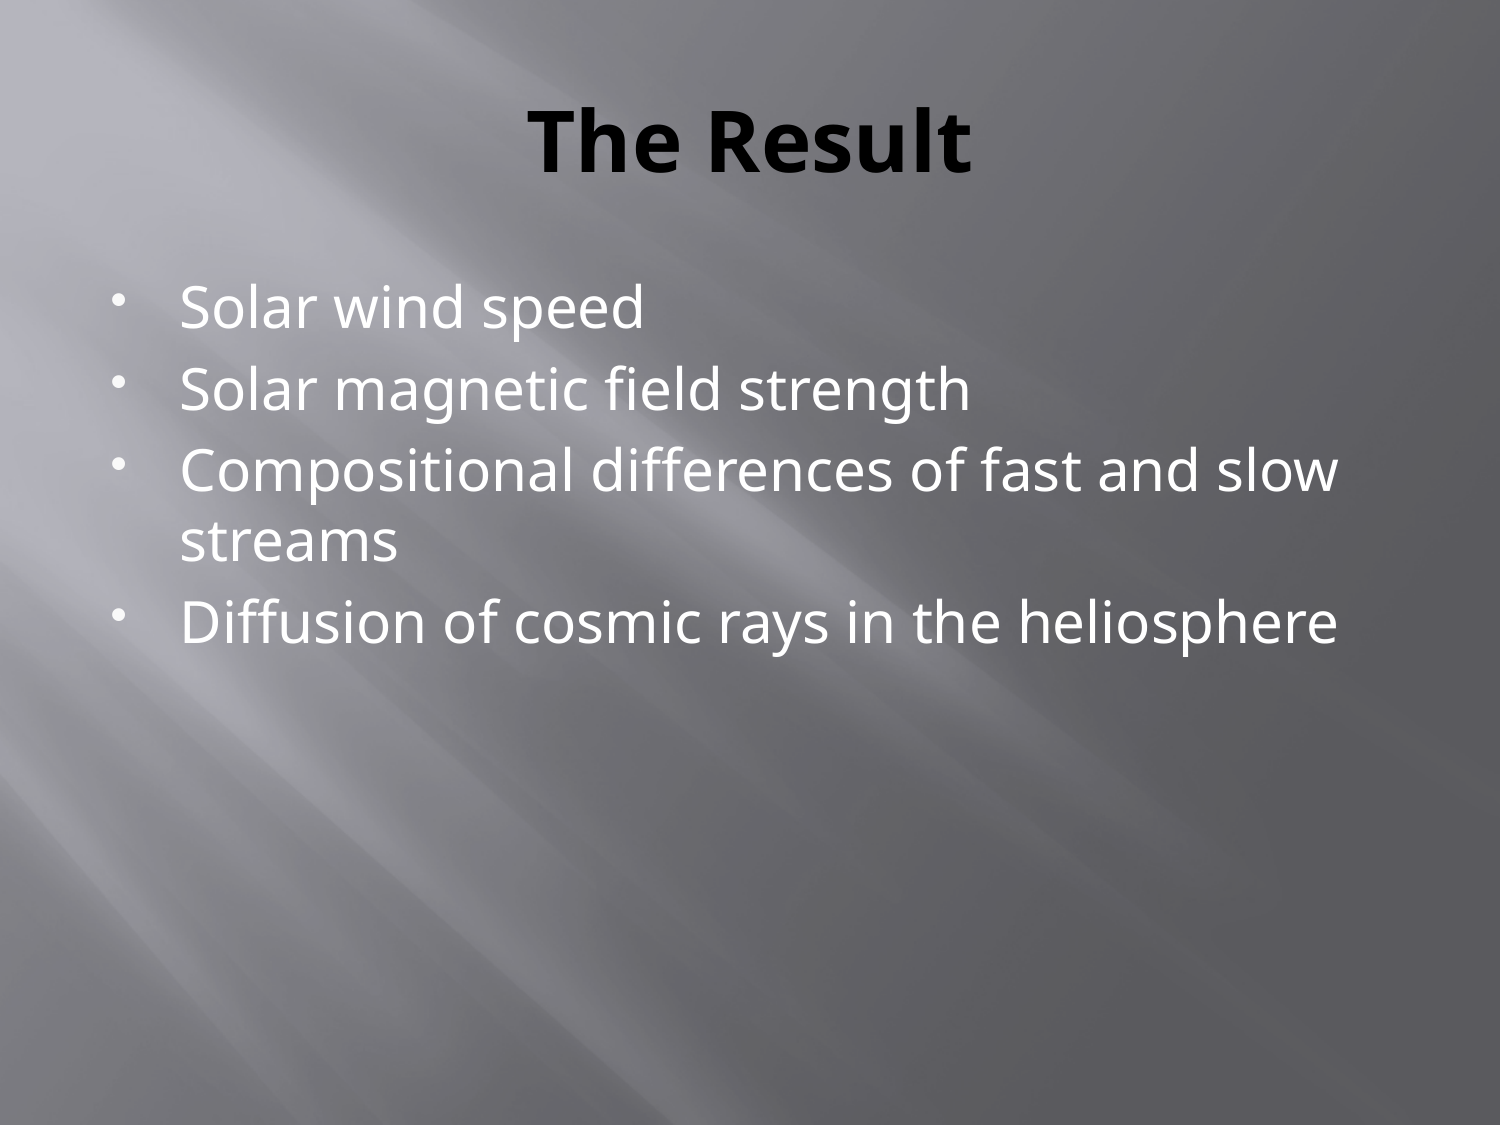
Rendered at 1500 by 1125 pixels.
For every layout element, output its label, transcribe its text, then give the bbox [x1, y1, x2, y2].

list Solar wind speed Solar magnetic field strength Compositional differences of fast and slow streams Diffusion of cosmic rays in the heliosphere [75, 262, 1425, 1035]
title The Result [75, 45, 1425, 233]
